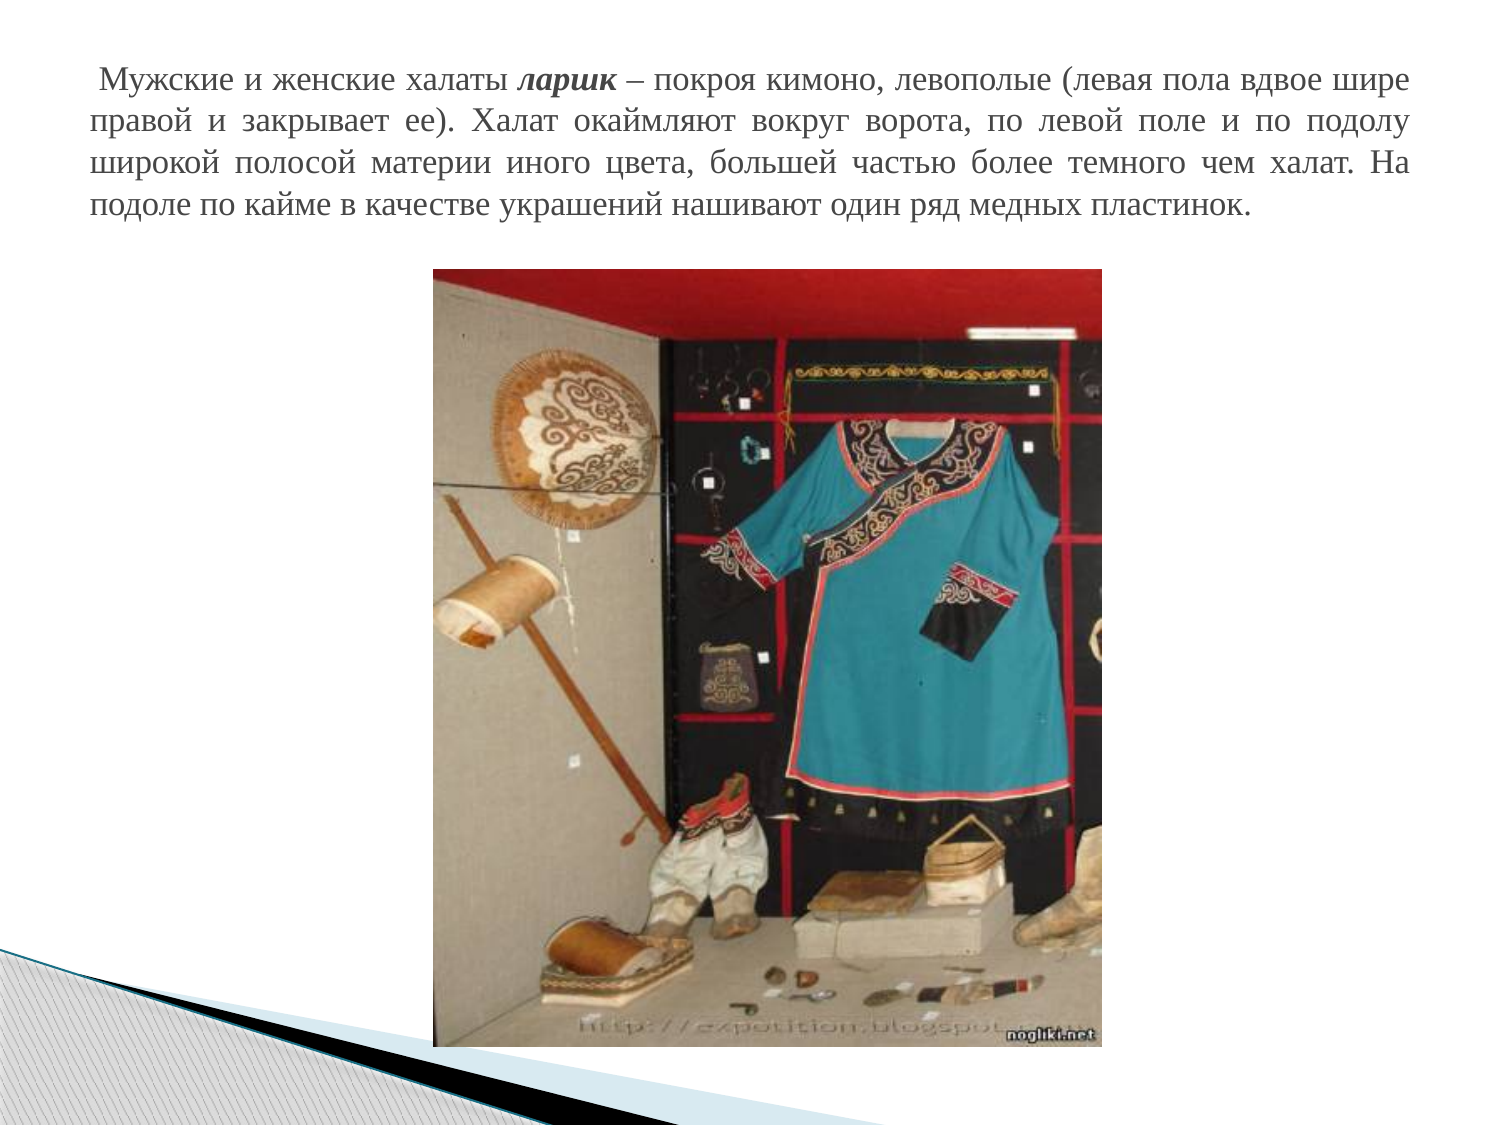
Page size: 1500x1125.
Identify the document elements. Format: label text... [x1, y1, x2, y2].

title Мужские и женские халаты ларшк – покроя кимоно, левополые (левая пола вдвое шире правой и закрывает ее). Халат окаймляют вокруг ворота, по левой поле и по подолу широкой полосой материи иного цвета, большей частью более темного чем халат. На подоле по кайме в качестве украшений нашивают один ряд медных пластинок. [75, 45, 1425, 233]
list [433, 269, 1102, 1048]
